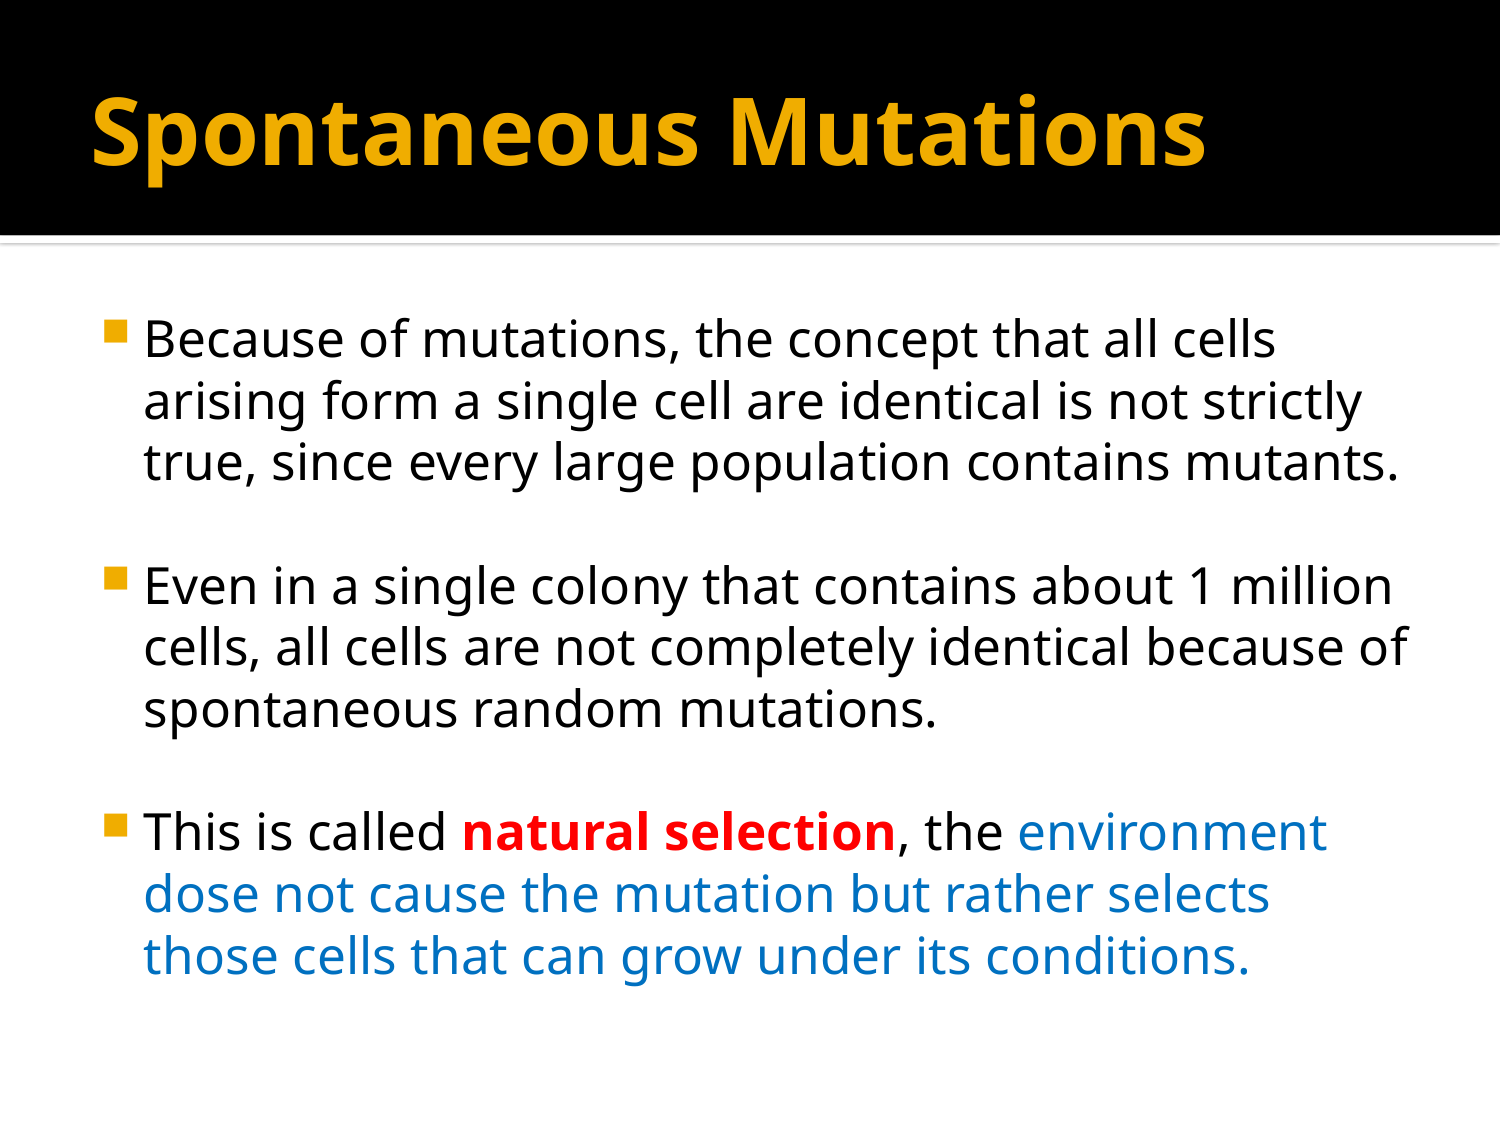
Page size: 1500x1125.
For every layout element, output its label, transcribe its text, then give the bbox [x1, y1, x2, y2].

list Because of mutations, the concept that all cells arising form a single cell are identical is not strictly true, since every large population contains mutants. Even in a single colony that contains about 1 million cells, all cells are not completely identical because of spontaneous random mutations. This is called natural selection, the environment dose not cause the mutation but rather selects those cells that can grow under its conditions. [75, 291, 1425, 1050]
title Spontaneous Mutations [75, 25, 1425, 231]
